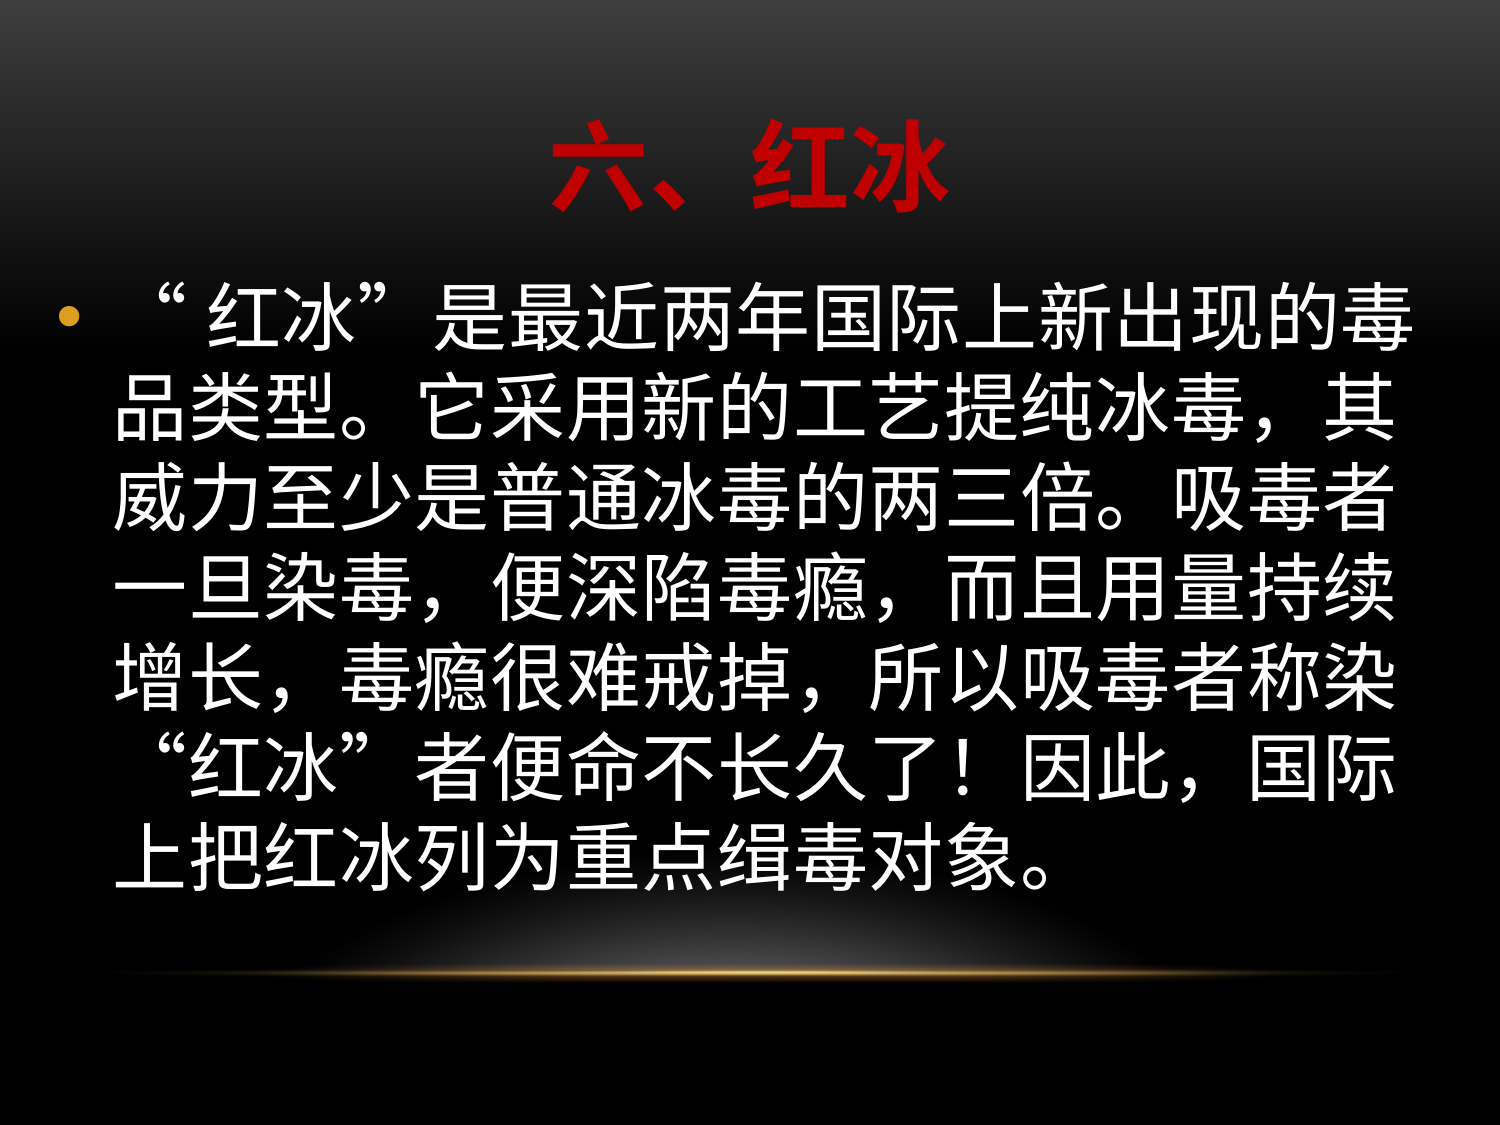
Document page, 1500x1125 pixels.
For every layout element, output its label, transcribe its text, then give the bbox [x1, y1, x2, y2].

title 六、红冰 [99, 45, 1400, 233]
picture [0, 0, 1500, 1125]
list “红冰”是最近两年国际上新出现的毒品类型。它采用新的工艺提纯冰毒，其威力至少是普通冰毒的两三倍。吸毒者一旦染毒，便深陷毒瘾，而且用量持续增长，毒瘾很难戒掉，所以吸毒者称染“红冰”者便命不长久了！因此，国际上把红冰列为重点缉毒对象。 [41, 262, 1447, 938]
